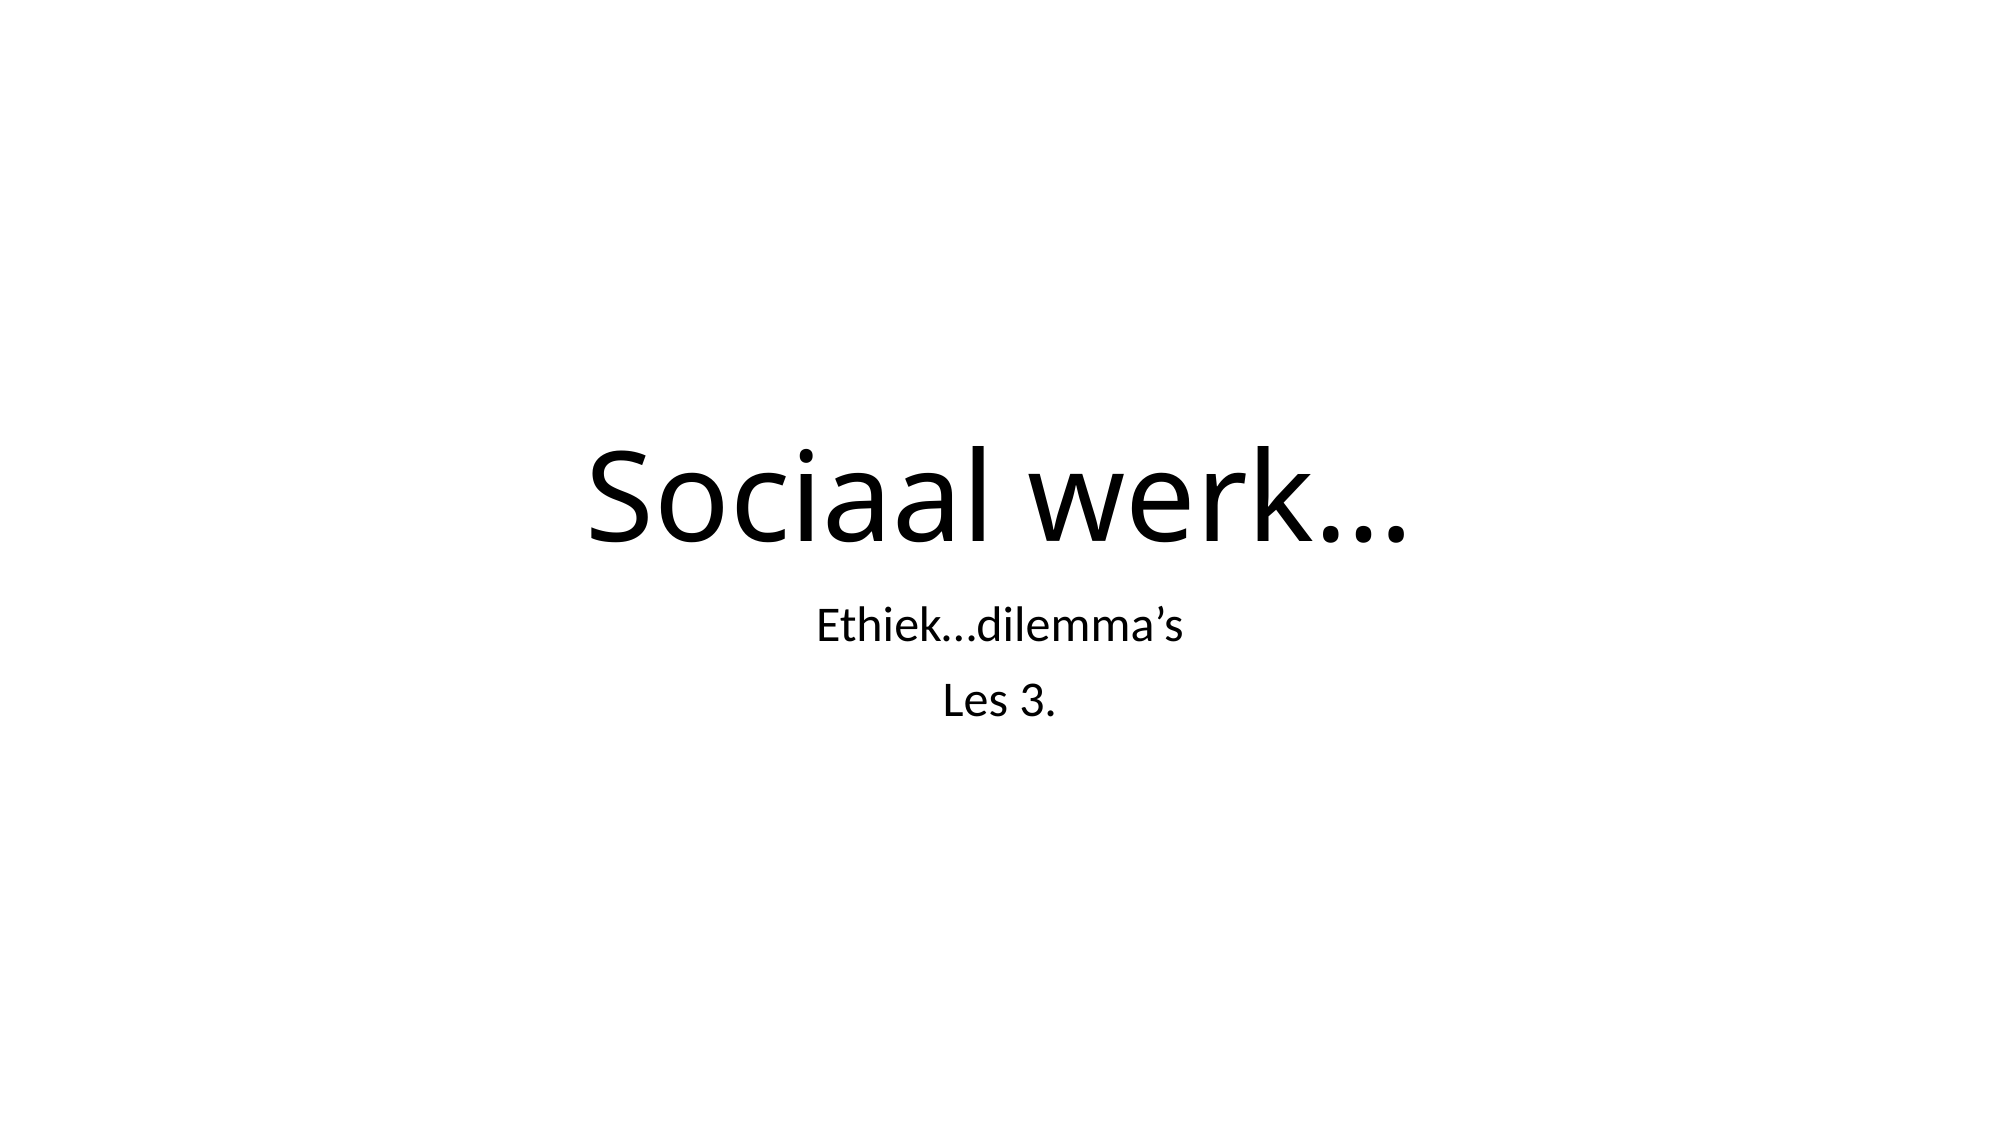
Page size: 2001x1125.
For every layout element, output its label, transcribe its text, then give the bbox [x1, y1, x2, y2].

title Sociaal werk… [249, 184, 1750, 576]
subtitle Ethiek…dilemma’s Les 3. [249, 590, 1750, 863]
